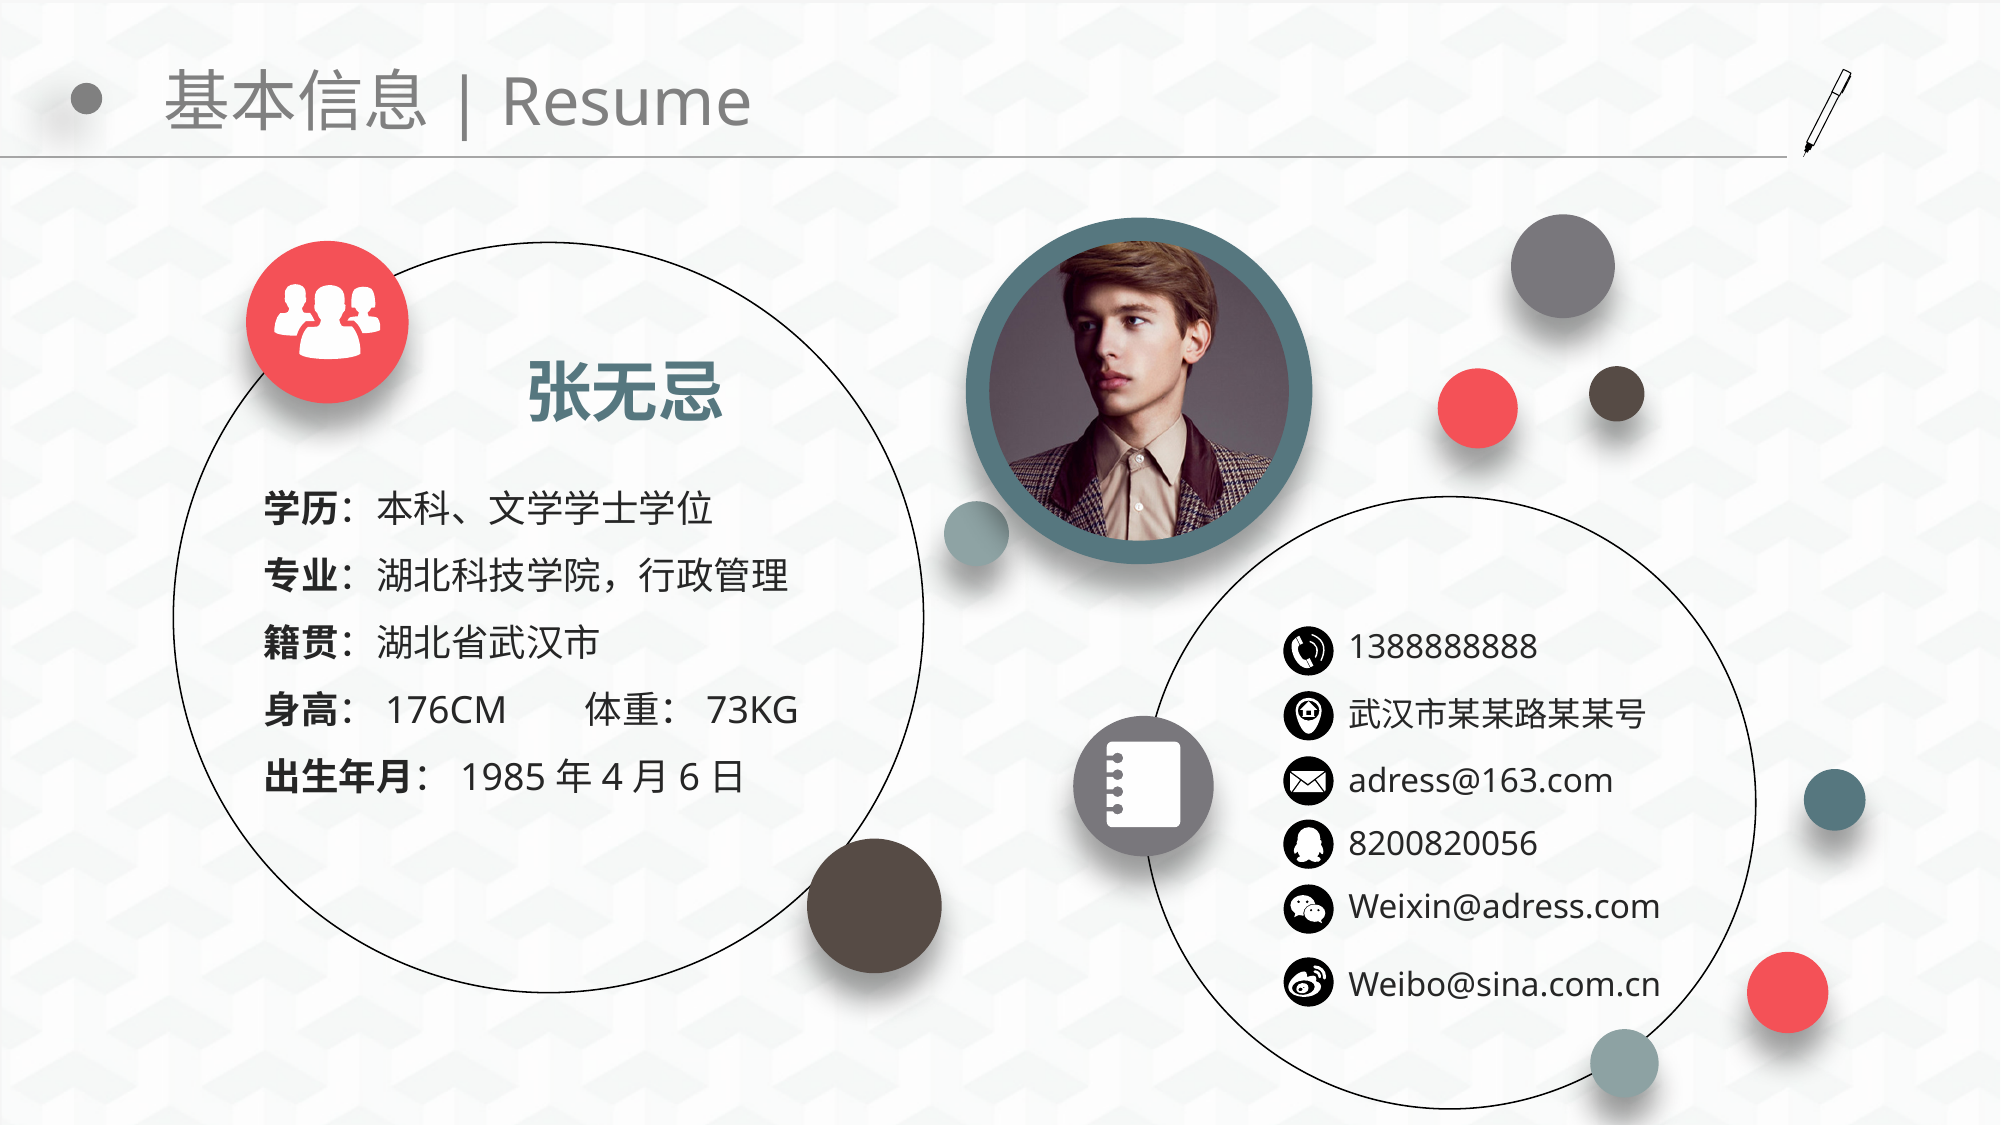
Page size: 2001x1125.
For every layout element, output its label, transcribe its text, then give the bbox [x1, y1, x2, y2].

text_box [1283, 690, 1334, 741]
text_box [1156, 496, 1756, 1109]
text_box [1589, 366, 1645, 422]
text_box [246, 240, 409, 404]
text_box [1283, 819, 1334, 870]
text_box 武汉市某某路某某号 [1333, 686, 1709, 741]
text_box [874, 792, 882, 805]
text_box 1388888888 [1333, 617, 1622, 673]
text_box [1283, 626, 1334, 676]
text_box [1437, 368, 1518, 449]
text_box [965, 217, 1313, 565]
text_box [1106, 741, 1181, 828]
text_box Weibo@sina.com.cn [1334, 956, 1709, 1011]
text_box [1283, 957, 1334, 1007]
text_box [274, 284, 315, 336]
text_box Weixin@adress.com [1333, 878, 1709, 933]
text_box [347, 286, 381, 334]
title 基本信息| Resume [152, 27, 1789, 169]
text_box adress@163.com [1333, 751, 1709, 807]
text_box 8200820056 [1333, 814, 1709, 869]
text_box [173, 242, 924, 993]
text_box [1747, 951, 1829, 1034]
text_box [1803, 769, 1866, 831]
text_box [1511, 214, 1615, 319]
text_box [944, 503, 1001, 567]
text_box [1073, 715, 1214, 857]
text_box [299, 285, 361, 360]
text_box [807, 838, 942, 974]
text_box 张无忌 [805, 342, 818, 355]
picture [1, 3, 2001, 1125]
text_box [1590, 1029, 1659, 1098]
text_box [1283, 884, 1334, 934]
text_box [1283, 756, 1334, 806]
text_box [989, 241, 1289, 541]
